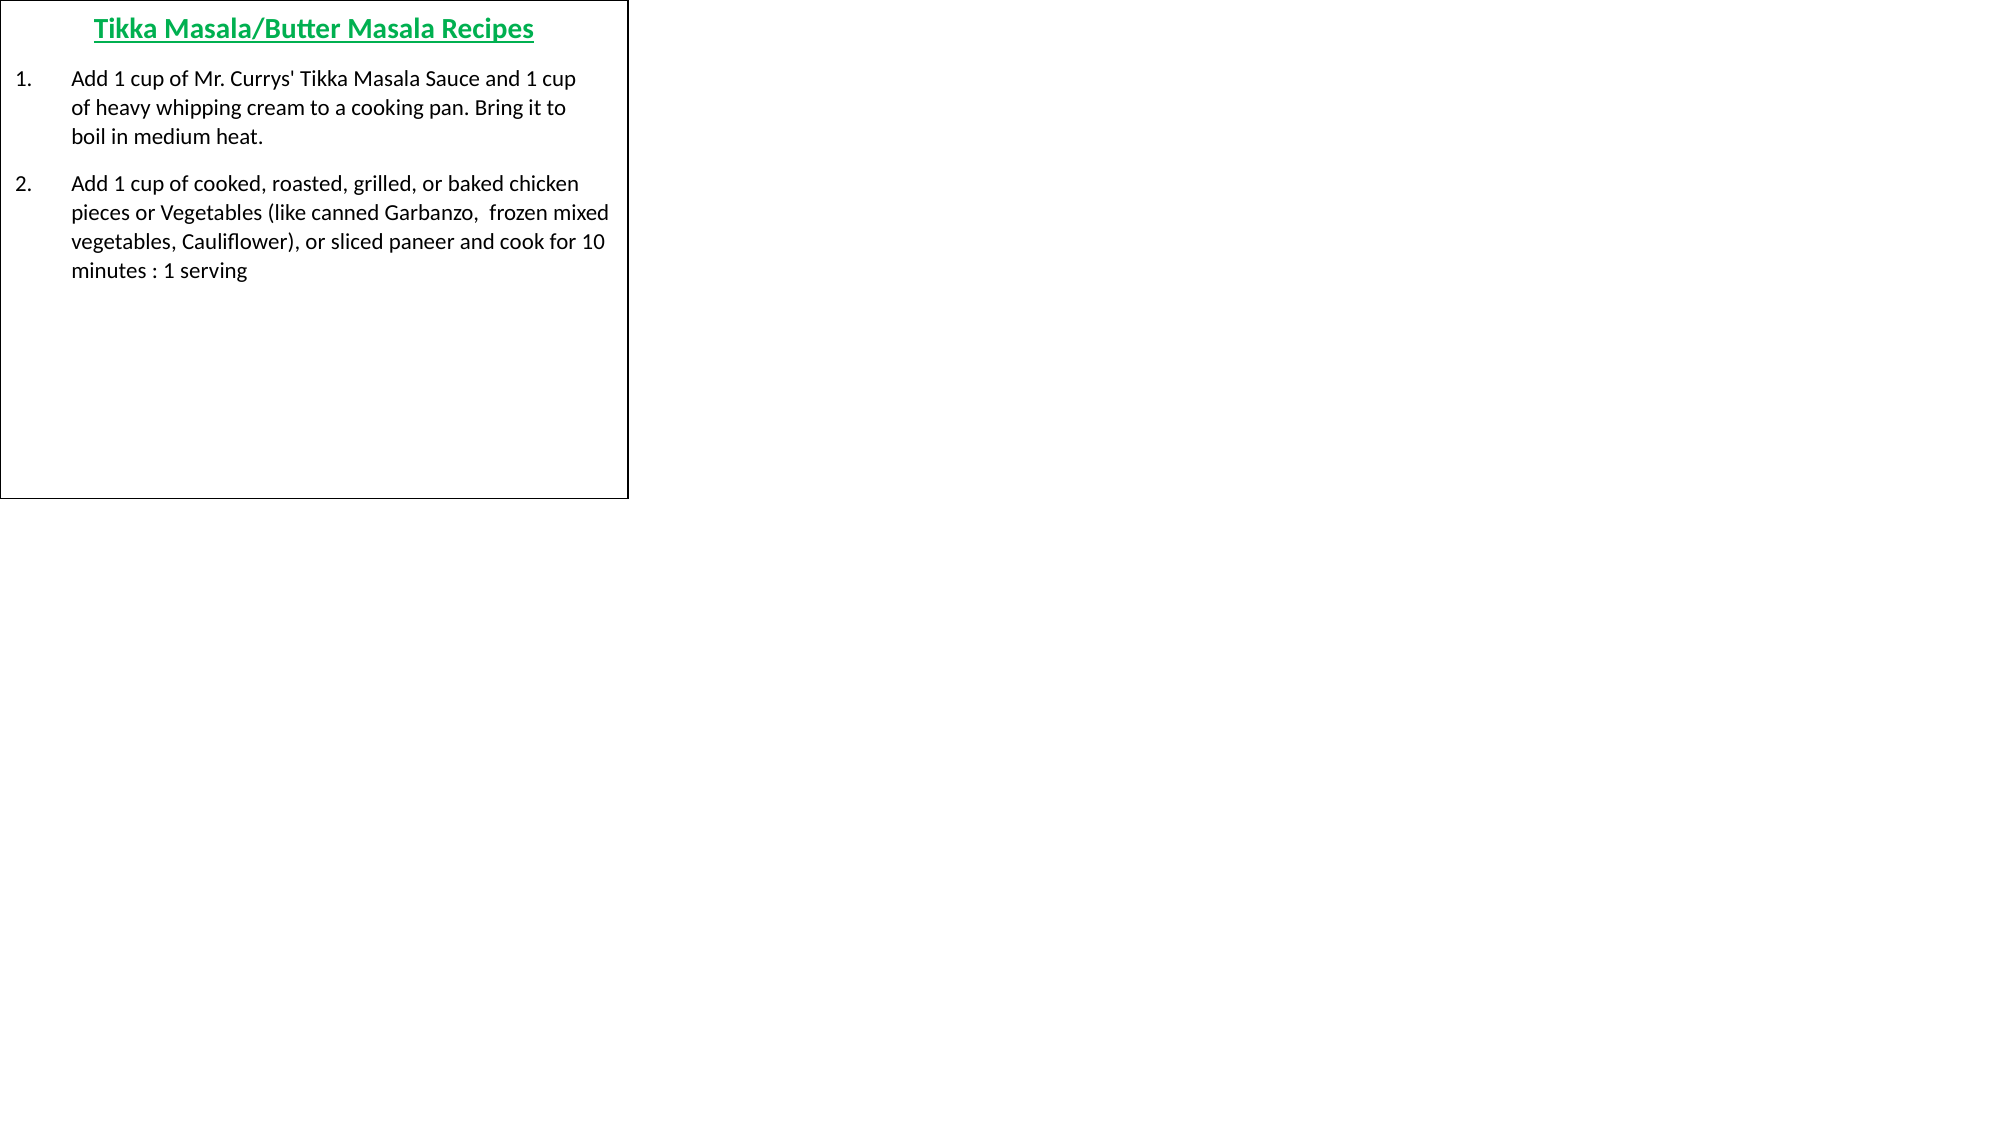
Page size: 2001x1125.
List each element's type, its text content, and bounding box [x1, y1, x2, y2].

text_box Tikka Masala/Butter Masala Recipes Add 1 cup of Mr. Currys' Tikka Masala Sauce and 1 cup of heavy whipping cream to a cooking pan. Bring it to boil in medium heat. Add 1 cup of cooked, roasted, grilled, or baked chicken pieces or Vegetables (like canned Garbanzo, frozen mixed vegetables, Cauliflower), or sliced paneer and cook for 10 minutes : 1 serving [0, 0, 628, 499]
